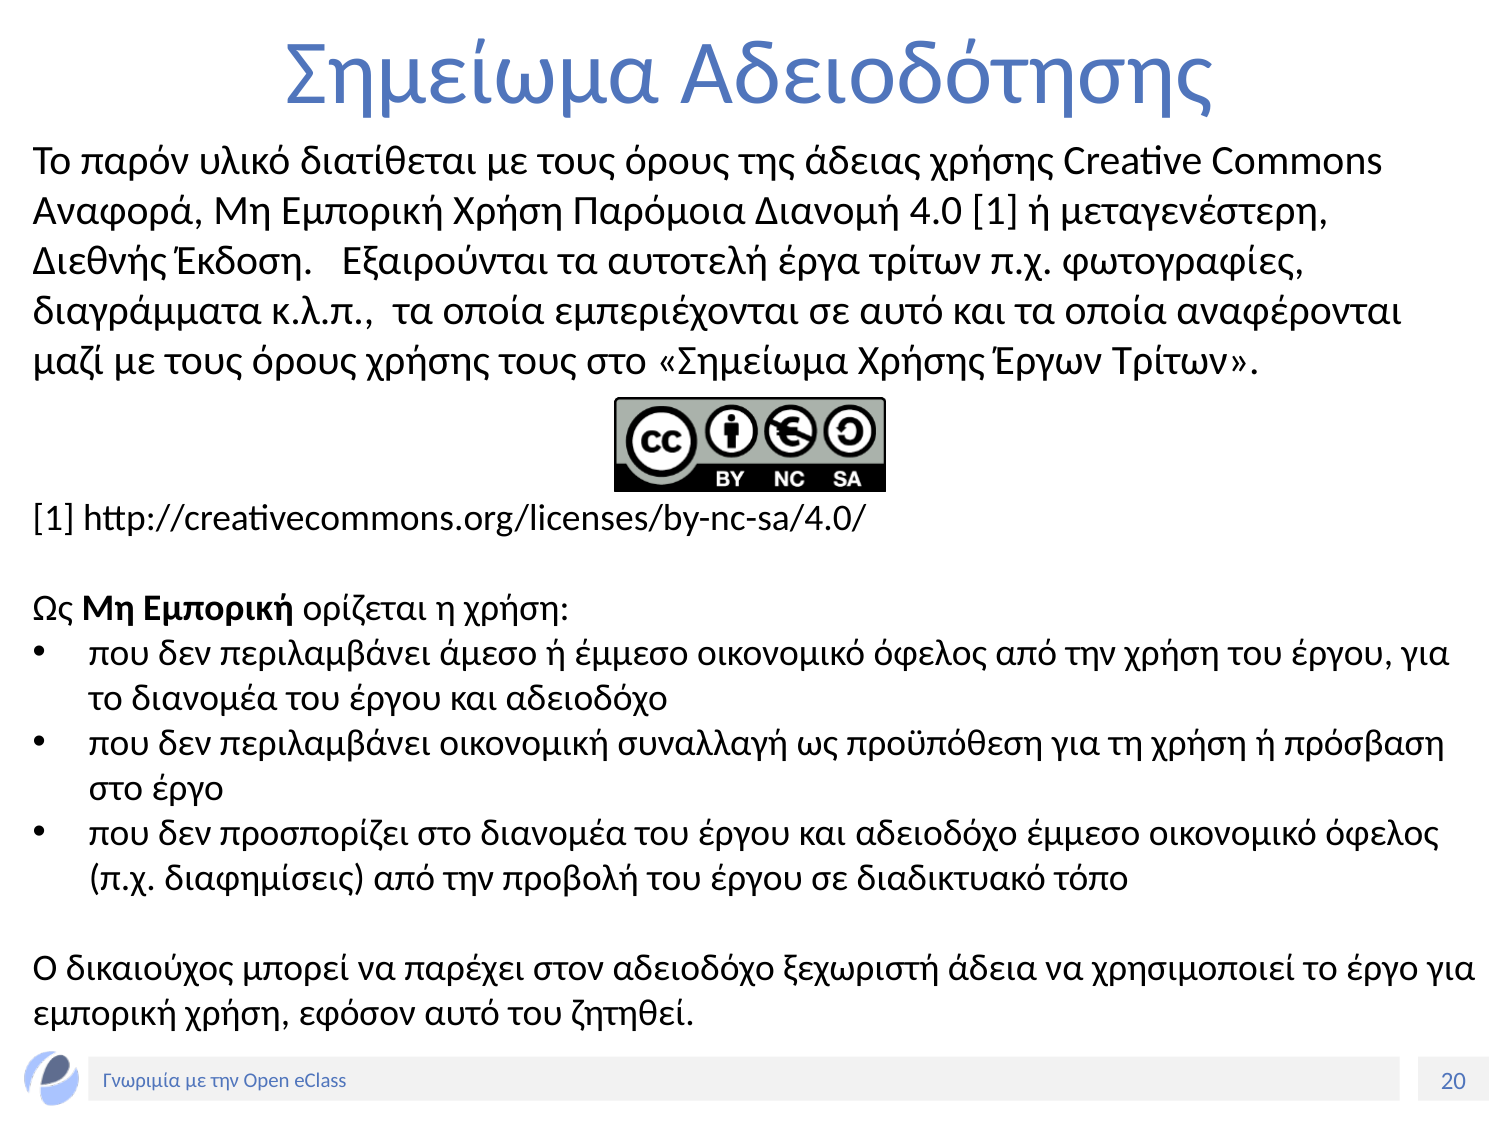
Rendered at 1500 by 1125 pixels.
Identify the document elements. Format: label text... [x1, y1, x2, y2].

list Το παρόν υλικό διατίθεται με τους όρους της άδειας χρήσης Creative Commons Αναφορά, Μη Εμπορική Χρήση Παρόμοια Διανομή 4.0 [1] ή μεταγενέστερη, Διεθνής Έκδοση. Εξαιρούνται τα αυτοτελή έργα τρίτων π.χ. φωτογραφίες, διαγράμματα κ.λ.π., τα οποία εμπεριέχονται σε αυτό και τα οποία αναφέρονται μαζί με τους όρους χρήσης τους στο «Σημείωμα Χρήσης Έργων Τρίτων». [17, 125, 1483, 362]
text_box [1] http://creativecommons.org/licenses/by-nc-sa/4.0/ Ως Μη Εμπορική ορίζεται η χρήση: που δεν περιλαμβάνει άμεσο ή έμμεσο οικονομικό όφελος από την χρήση του έργου, για το διανομέα του έργου και αδειοδόχο που δεν περιλαμβάνει οικονομική συναλλαγή ως προϋπόθεση για τη χρήση ή πρόσβαση στο έργο που δεν προσπορίζει στο διανομέα του έργου και αδειοδόχο έμμεσο οικονομικό όφελος (π.χ. διαφημίσεις) από την προβολή του έργου σε διαδικτυακό τόπο Ο δικαιούχος μπορεί να παρέχει στον αδειοδόχο ξεχωριστή άδεια να χρησιμοποιεί το έργο για εμπορική χρήση, εφόσον αυτό του ζητηθεί. [17, 479, 1500, 1047]
title Σημείωμα Αδειοδότησης [75, 0, 1425, 125]
picture [614, 396, 886, 492]
